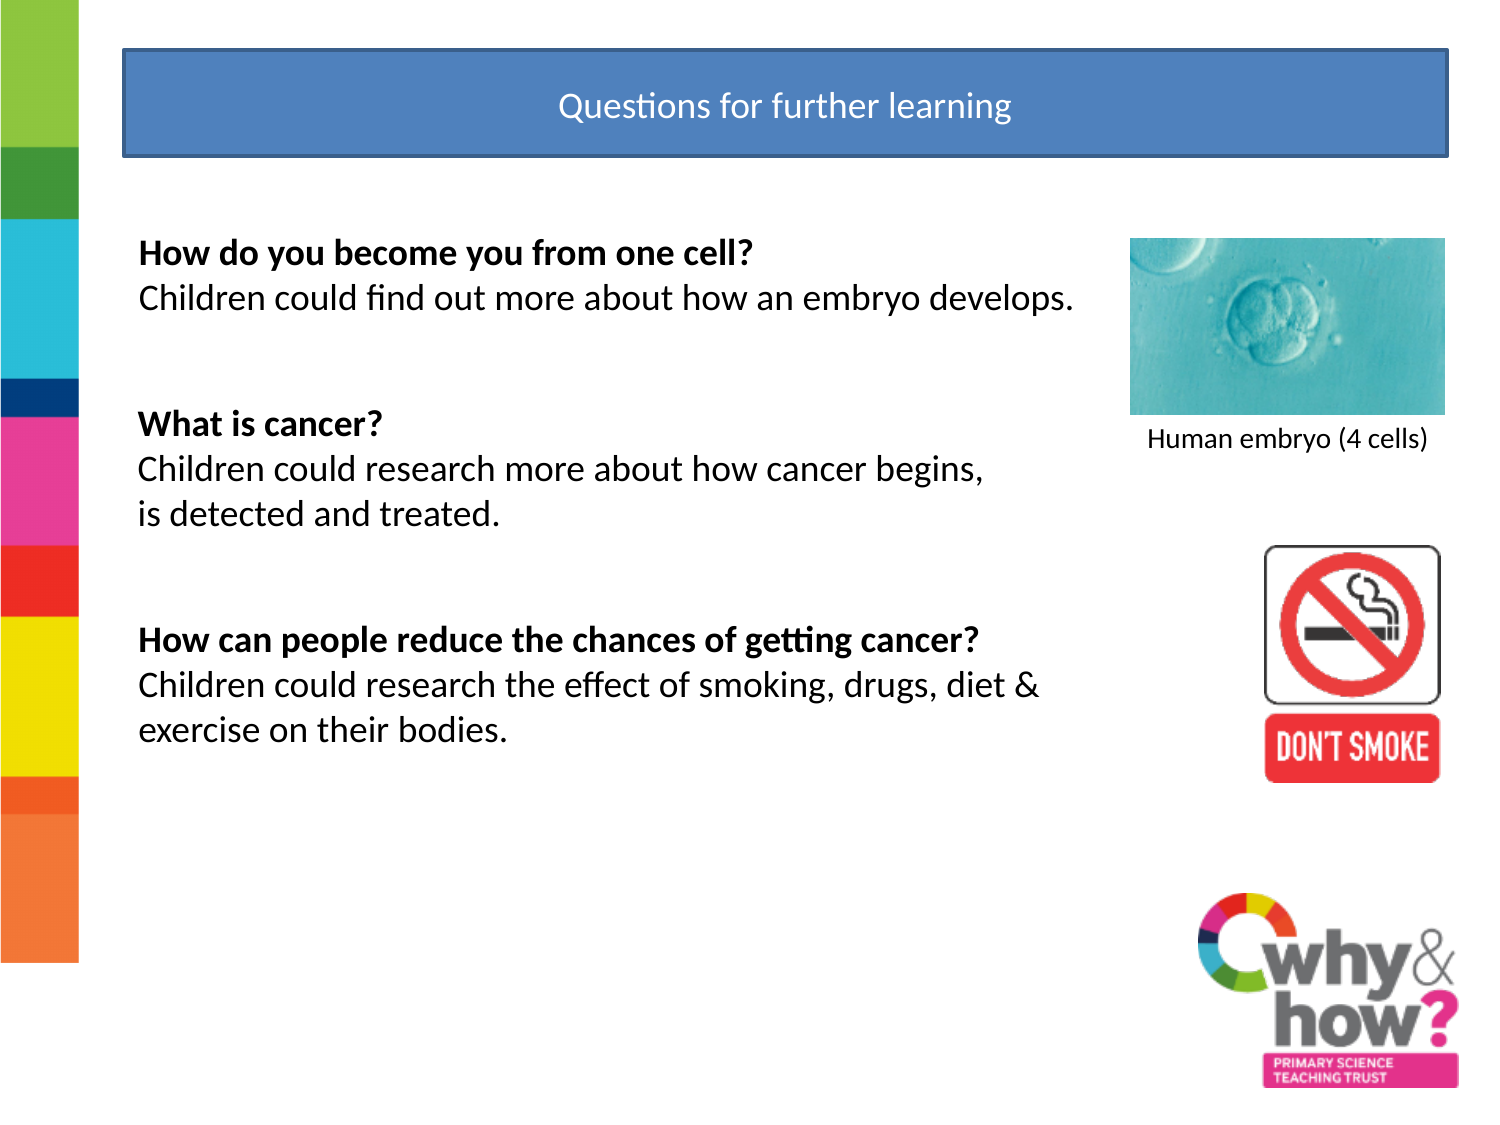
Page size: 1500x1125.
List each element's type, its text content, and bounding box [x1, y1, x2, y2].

picture [1198, 893, 1459, 1088]
picture [1130, 238, 1445, 415]
text_box Human embryo (4 cells) [1132, 421, 1444, 462]
text_box Questions for further learning [122, 48, 1449, 158]
picture [1263, 545, 1441, 783]
text_box How do you become you from one cell? Children could find out more about how an embryo develops. [123, 220, 1105, 326]
text_box What is cancer? Children could research more about how cancer begins, is detected and treated. [122, 391, 1018, 542]
picture [1, 0, 78, 962]
text_box How can people reduce the chances of getting cancer? Children could research the effect of smoking, drugs, diet & exercise on their bodies. [123, 607, 1160, 758]
